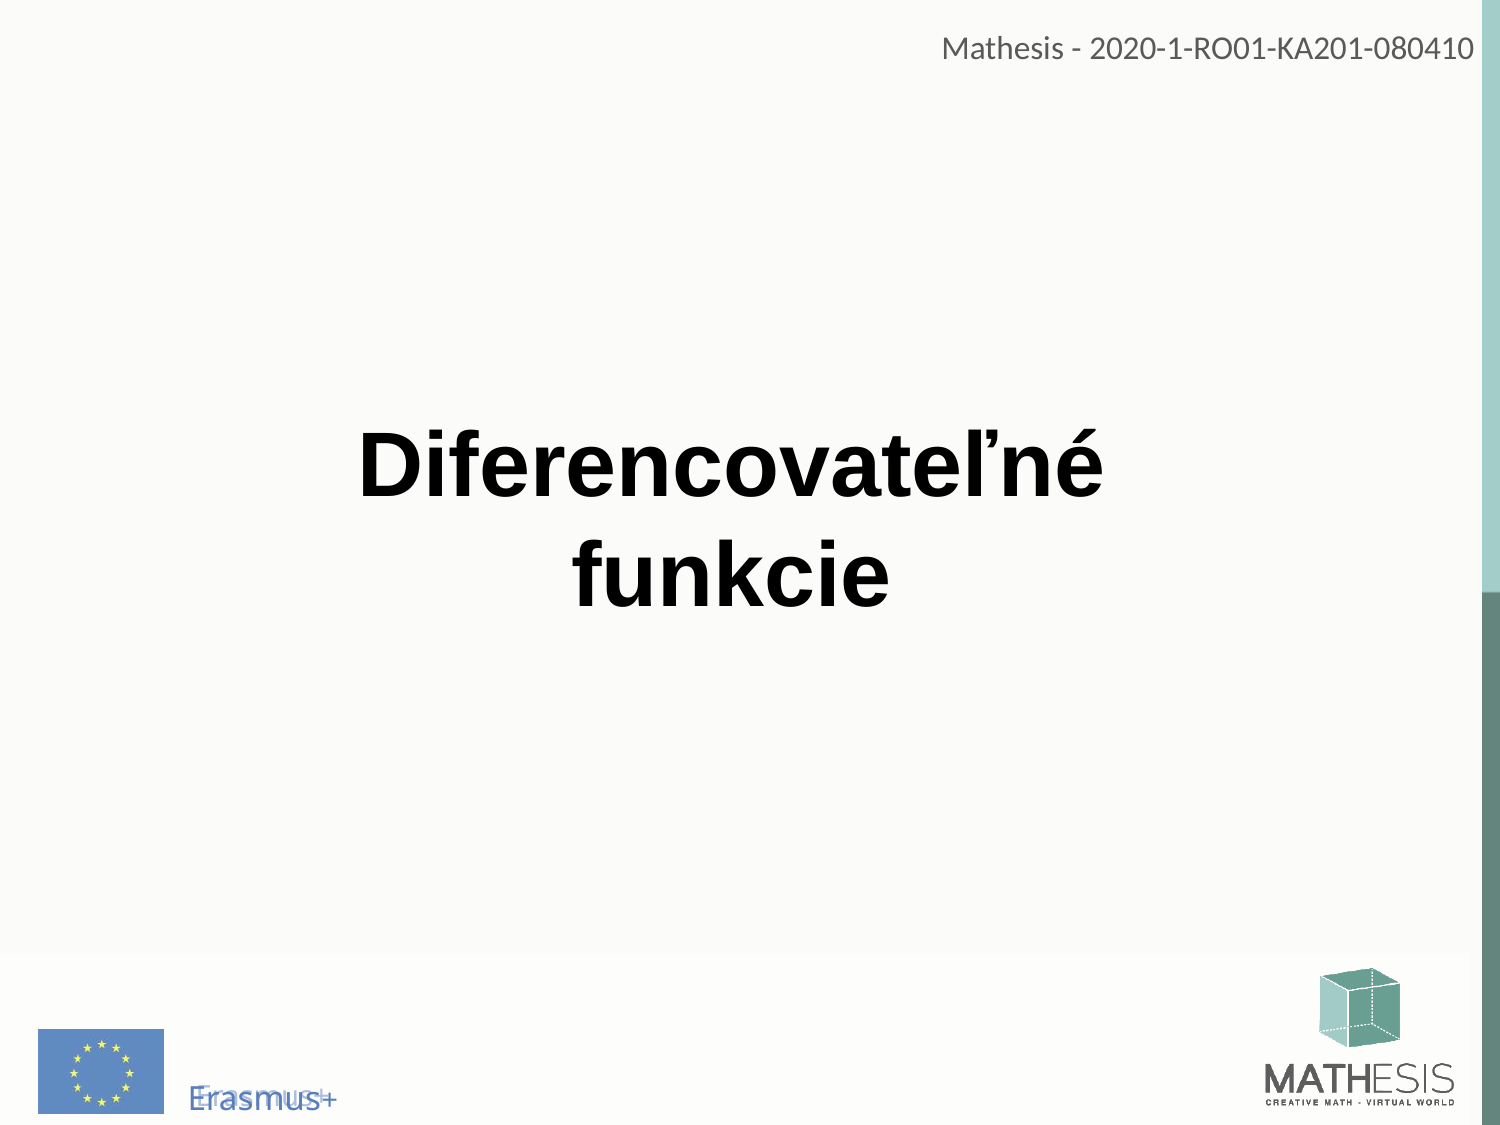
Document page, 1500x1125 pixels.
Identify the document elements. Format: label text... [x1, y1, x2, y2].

subtitle Diferencovateľné funkcie [206, 397, 1257, 685]
